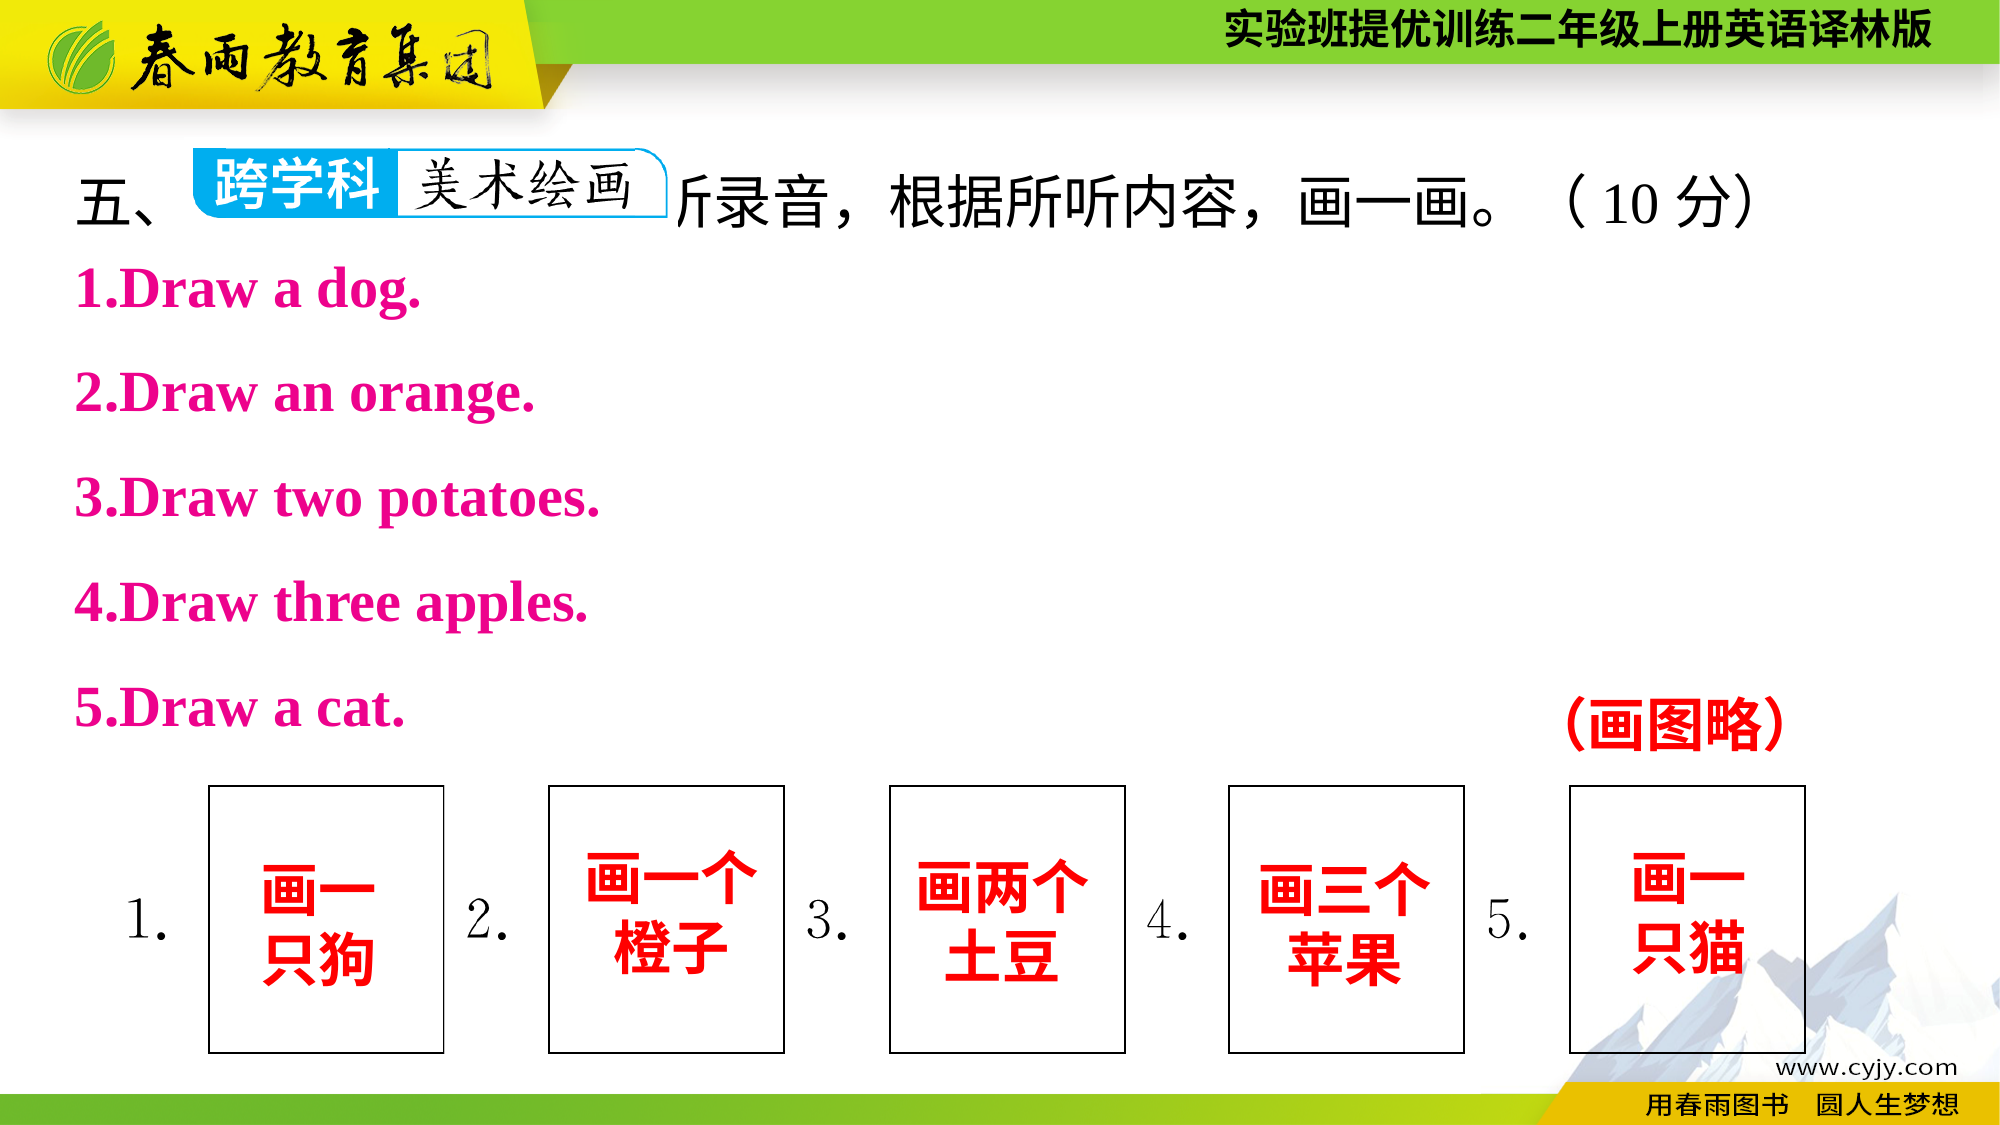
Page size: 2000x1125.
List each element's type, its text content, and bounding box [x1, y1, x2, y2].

text_box 1.Draw a dog. 2.Draw an orange. 3.Draw two potatoes. 4.Draw three apples. 5.Draw a cat. [59, 206, 1944, 746]
text_box （画图略） [1514, 680, 1836, 766]
picture [0, 0, 2000, 1125]
list 五、 听录音，根据所听内容，画一画。（10分） [59, 122, 1944, 206]
